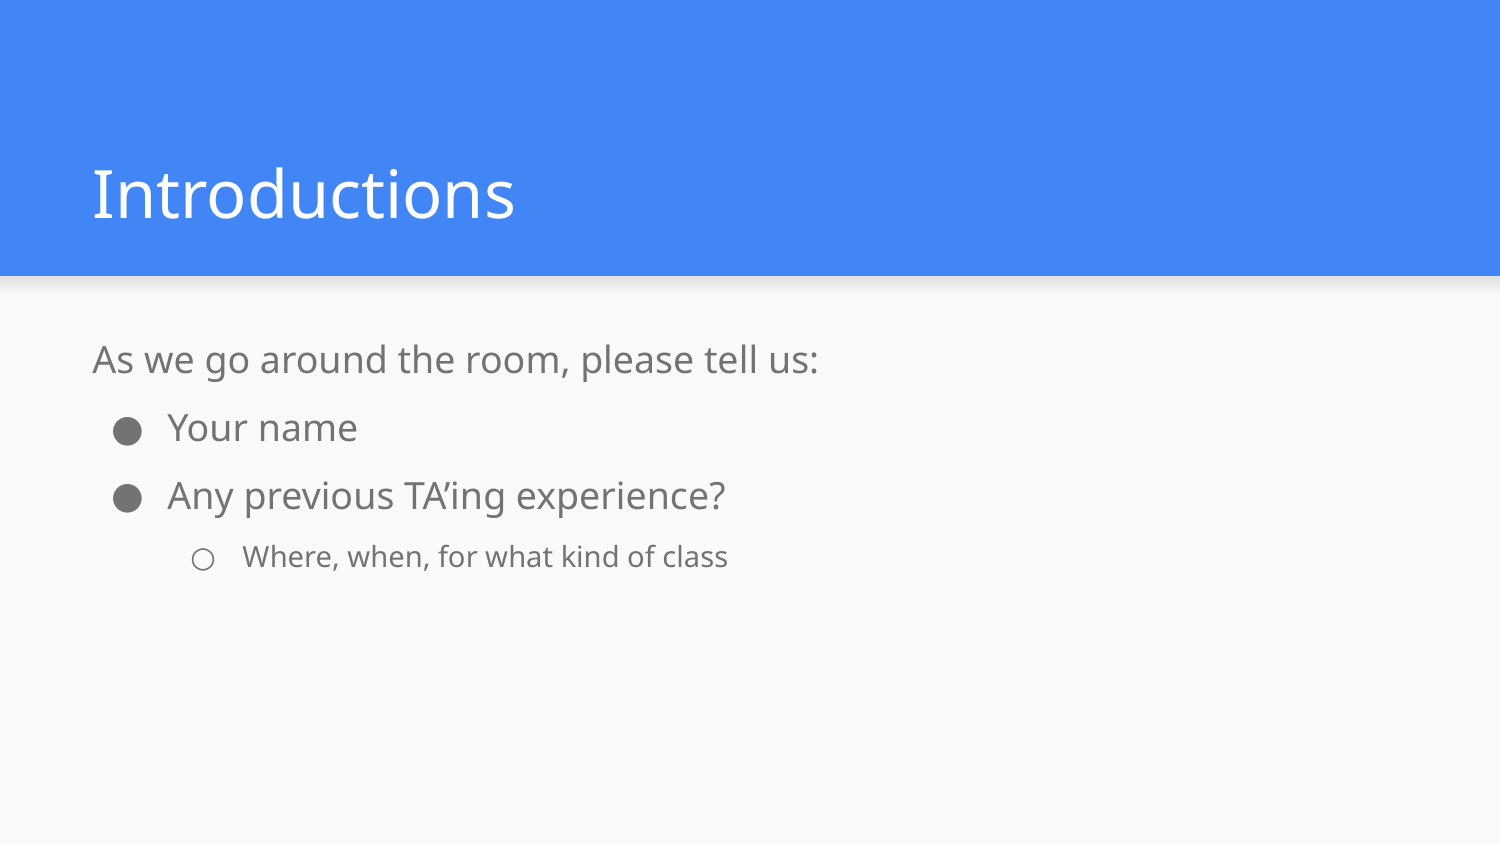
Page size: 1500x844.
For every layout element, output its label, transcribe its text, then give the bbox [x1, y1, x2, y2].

title Introductions [77, 121, 1427, 248]
list As we go around the room, please tell us: Your name Any previous TA’ing experience? Where, when, for what kind of class [77, 314, 1427, 760]
